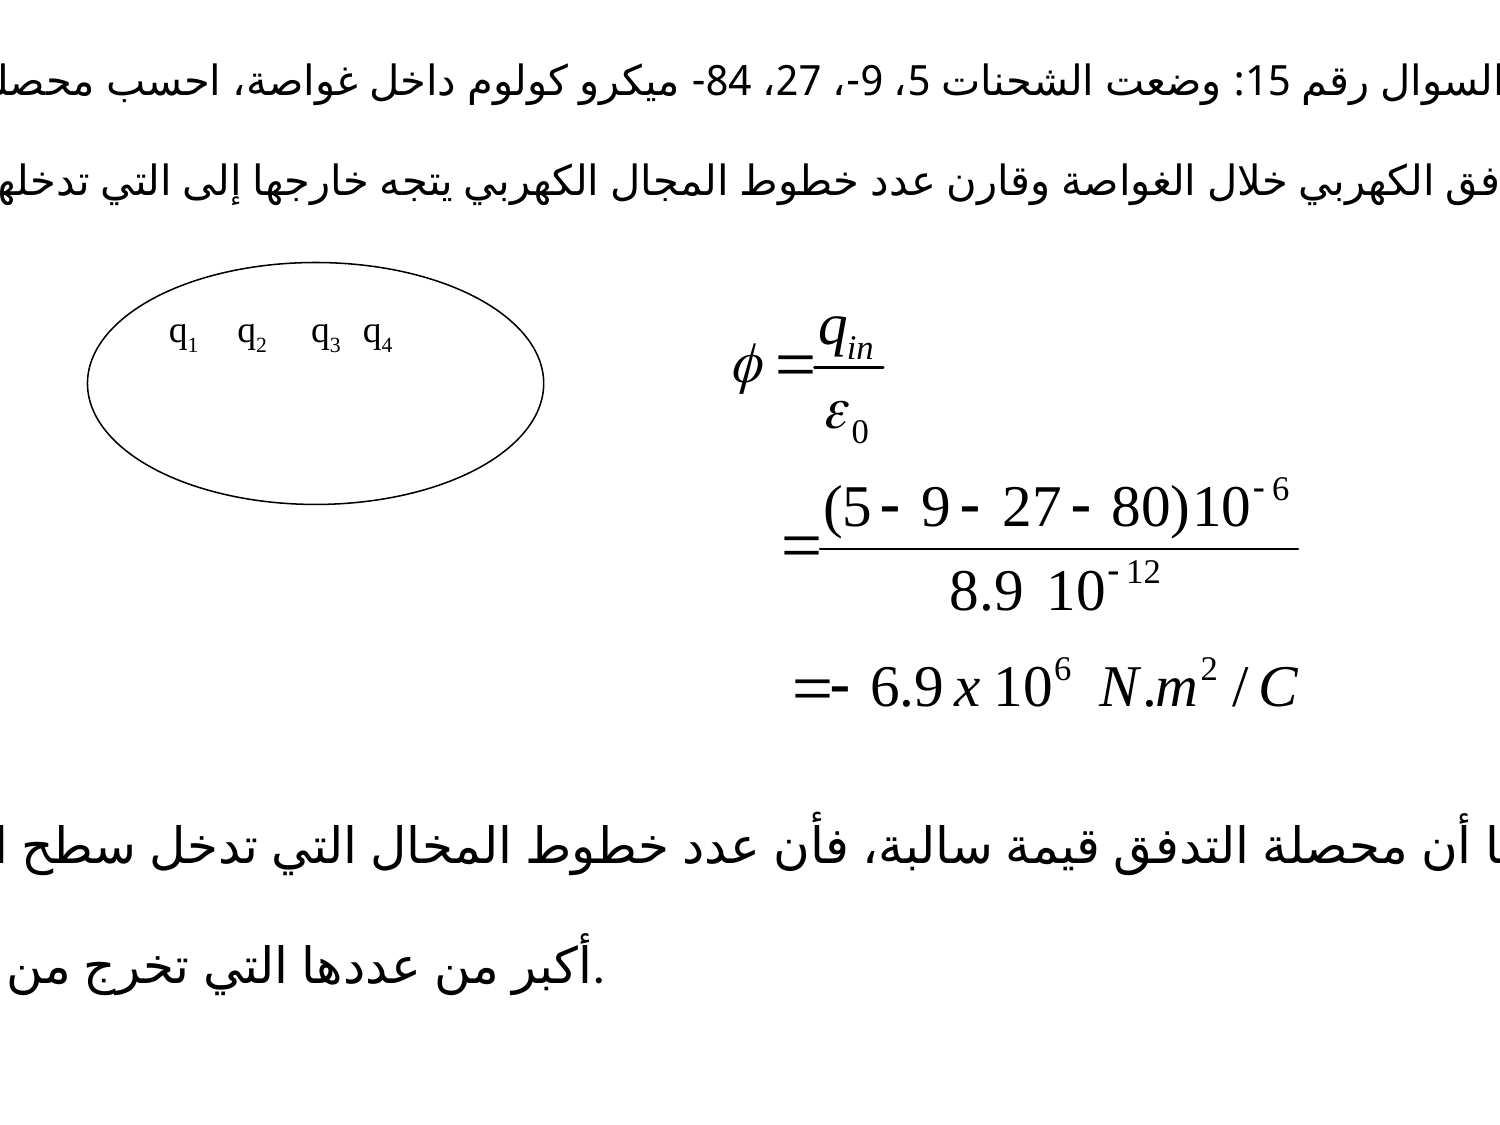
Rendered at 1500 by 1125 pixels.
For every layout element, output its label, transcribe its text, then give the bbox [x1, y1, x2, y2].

text_box بما أن محصلة التدفق قيمة سالبة، فأن عدد خطوط المخال التي تدخل سطح الغواصة أكبر من عددها التي تخرج من السطح. [0, 806, 1500, 1002]
text_box q1 q2 q3 q4 [87, 262, 544, 505]
text_box السوال رقم 15: وضعت الشحنات 5، 9-، 27، 84- ميكرو كولوم داخل غواصة، احسب محصلة التدفق الكهربي خلال الغواصة وقارن عدد خطوط المجال الكهربي يتجه خارجها إلى التي تدخلها؟ [0, 46, 1500, 212]
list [724, 287, 1313, 732]
